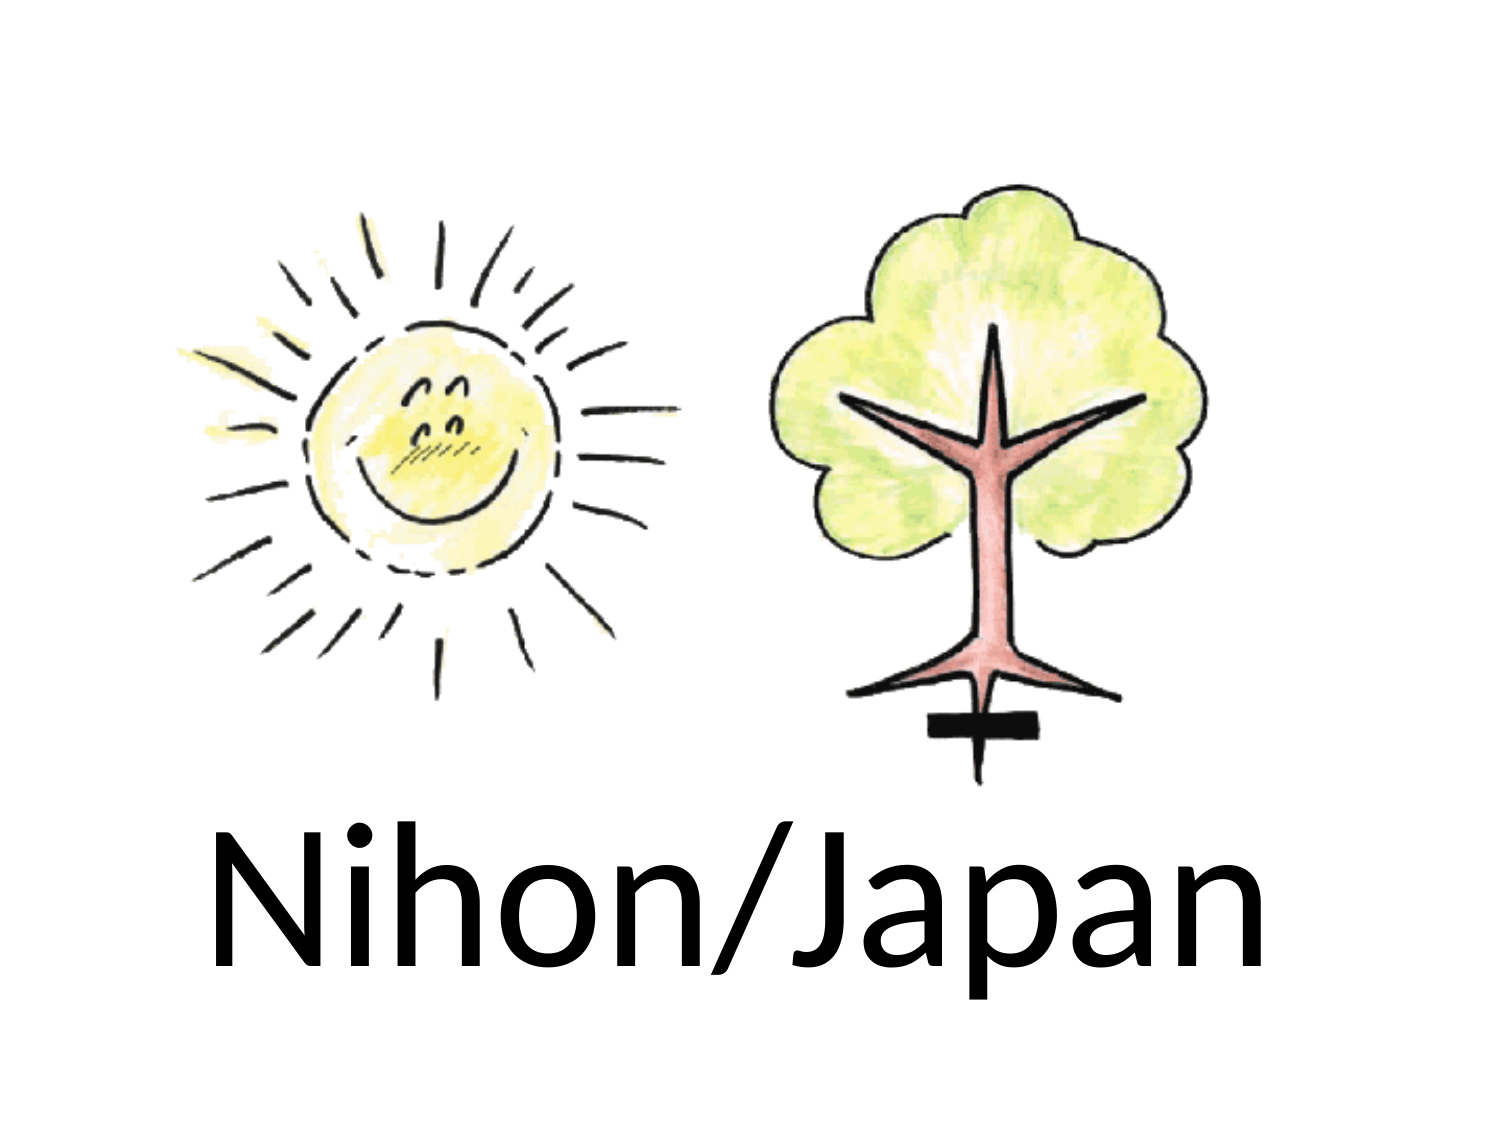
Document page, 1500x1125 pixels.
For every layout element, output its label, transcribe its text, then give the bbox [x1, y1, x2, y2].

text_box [111, 148, 763, 744]
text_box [737, 160, 1243, 797]
text_box 日本 Nihon/Japan [112, 250, 1365, 1016]
